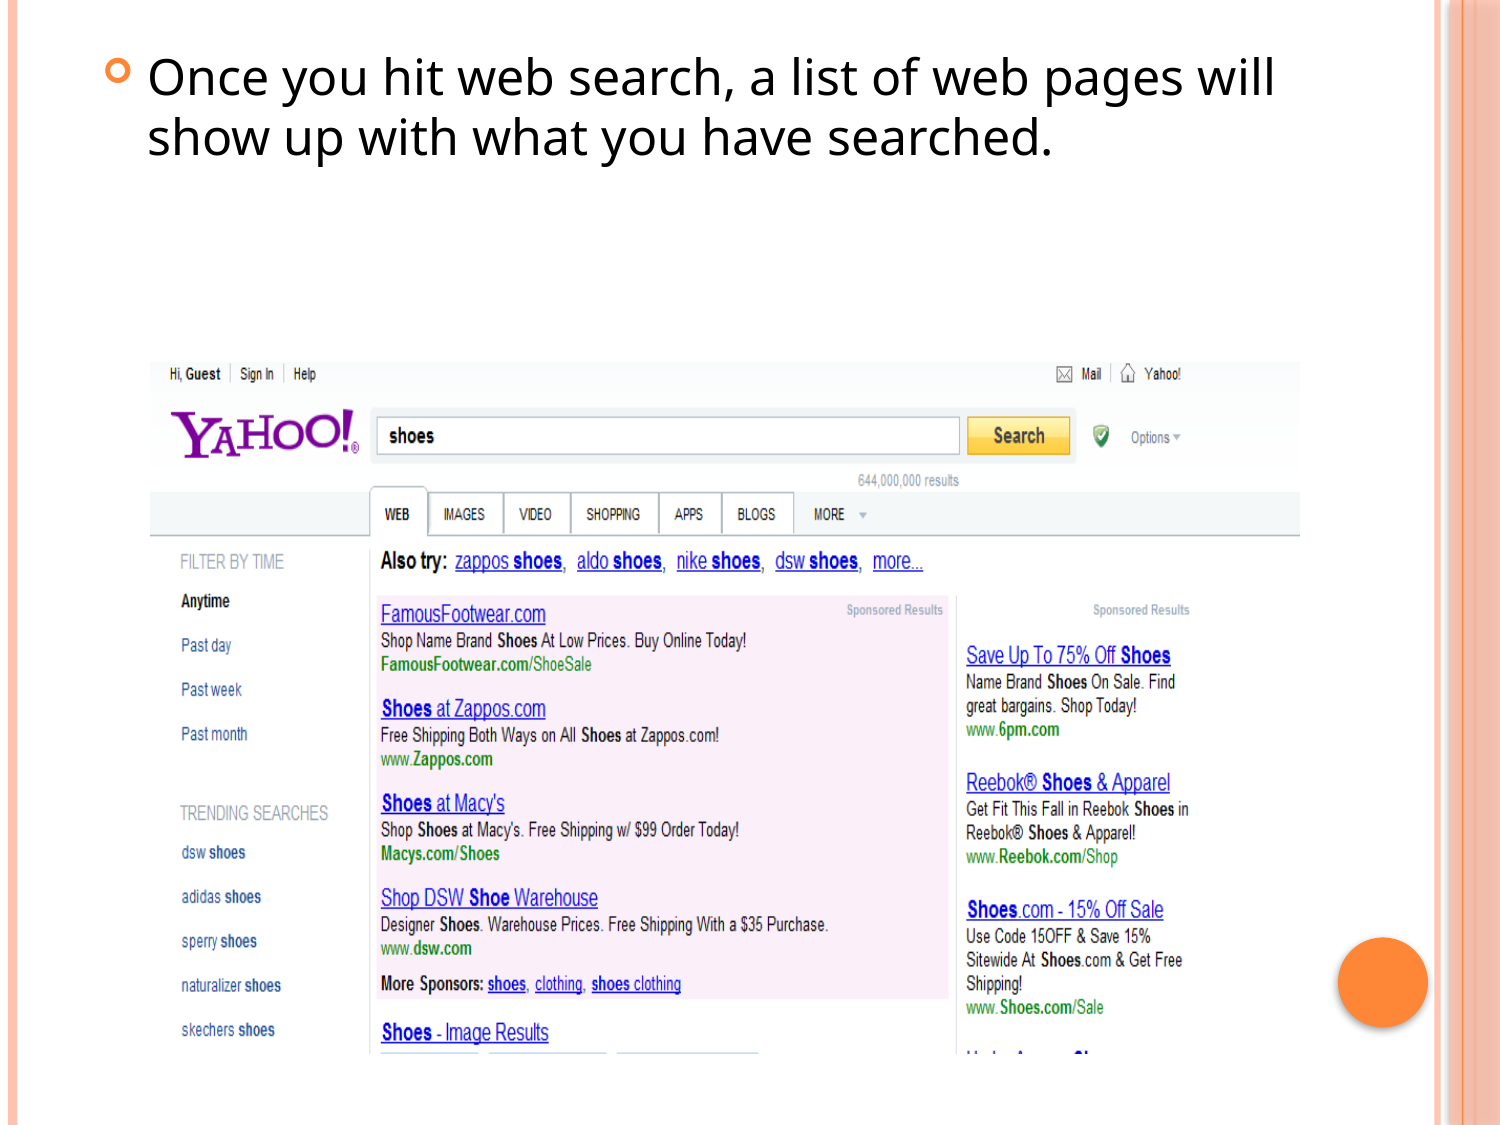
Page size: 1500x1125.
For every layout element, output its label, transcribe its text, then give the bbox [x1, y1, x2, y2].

picture [149, 361, 1301, 1054]
list Once you hit web search, a list of web pages will show up with what you have searched. [87, 37, 1313, 325]
